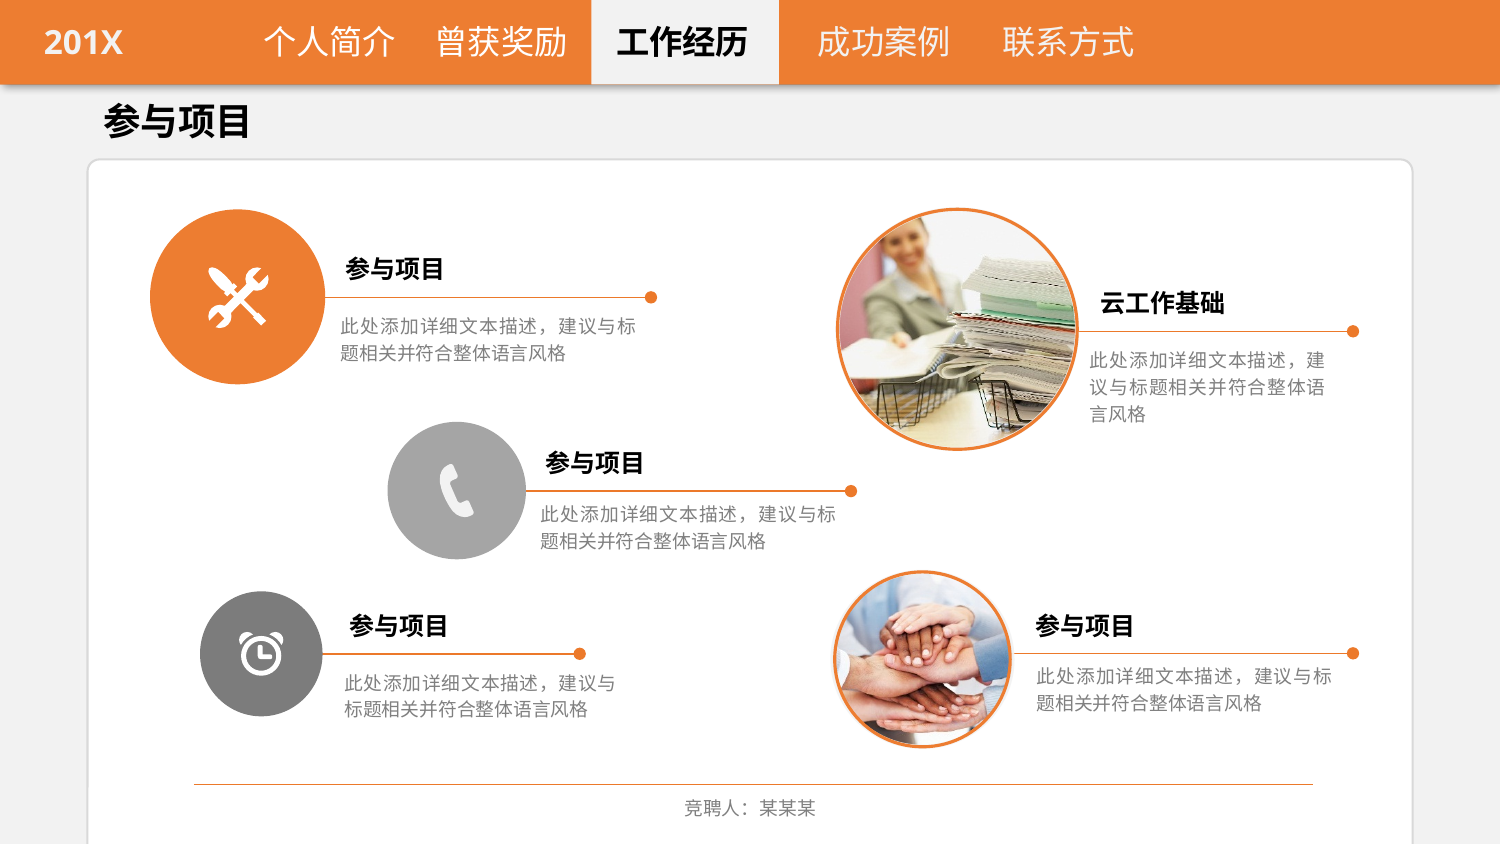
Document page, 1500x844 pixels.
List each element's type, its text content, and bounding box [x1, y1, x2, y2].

text_box 此处添加详细文本描述，建议与标题相关并符合整体语言风格 [329, 659, 632, 728]
text_box [781, 0, 1500, 86]
text_box [385, 419, 529, 562]
text_box [197, 589, 325, 719]
text_box [0, 0, 589, 86]
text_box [832, 571, 1013, 748]
text_box 参与项目 [88, 90, 269, 151]
text_box 参与项目 [330, 246, 461, 292]
text_box 成功案例 [803, 14, 966, 69]
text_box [837, 209, 1078, 450]
text_box 201X [29, 14, 139, 69]
text_box [147, 207, 328, 387]
text_box [241, 635, 282, 676]
text_box 参与项目 [334, 602, 465, 648]
text_box 个人简介 [248, 14, 412, 69]
text_box [439, 463, 474, 518]
text_box 工作经历 [601, 14, 764, 69]
text_box 此处添加详细文本描述，建议与标题相关并符合整体语言风格 [526, 499, 851, 560]
text_box 曾获奖励 [419, 14, 583, 70]
text_box 此处添加详细文本描述，建议与标题相关并符合整体语言风格 [325, 305, 651, 372]
text_box 联系方式 [987, 14, 1151, 69]
text_box 参与项目 [1020, 602, 1151, 648]
text_box [589, 0, 781, 86]
text_box [269, 631, 284, 645]
text_box [208, 267, 269, 329]
text_box [239, 631, 253, 645]
text_box 云工作基础 [1085, 280, 1241, 325]
text_box 此处添加详细文本描述，建议与标题相关并符合整体语言风格 [1082, 340, 1341, 433]
text_box 此处添加详细文本描述，建议与标题相关并符合整体语言风格 [1021, 662, 1347, 722]
text_box 参与项目 [530, 440, 661, 485]
text_box 竞聘人：某某某 [669, 788, 831, 827]
